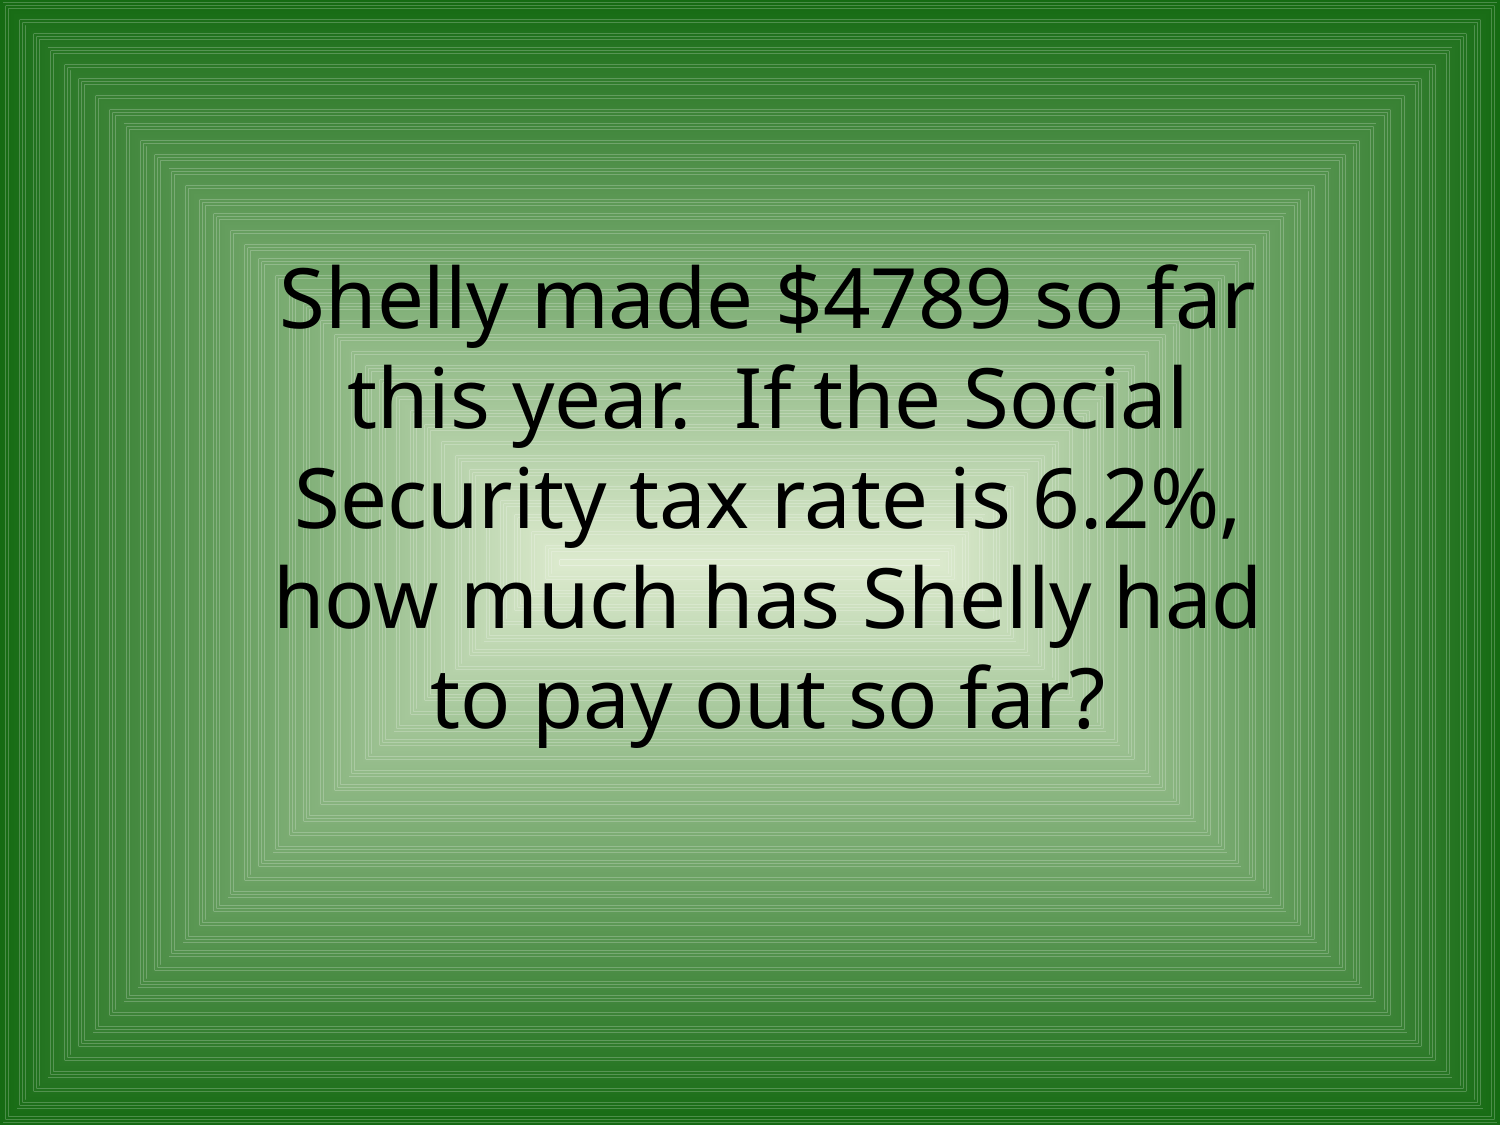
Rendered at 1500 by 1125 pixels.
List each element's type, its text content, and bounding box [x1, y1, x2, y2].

text_box Shelly made $4789 so far this year. If the Social Security tax rate is 6.2%, how much has Shelly had to pay out so far? [212, 237, 1325, 753]
